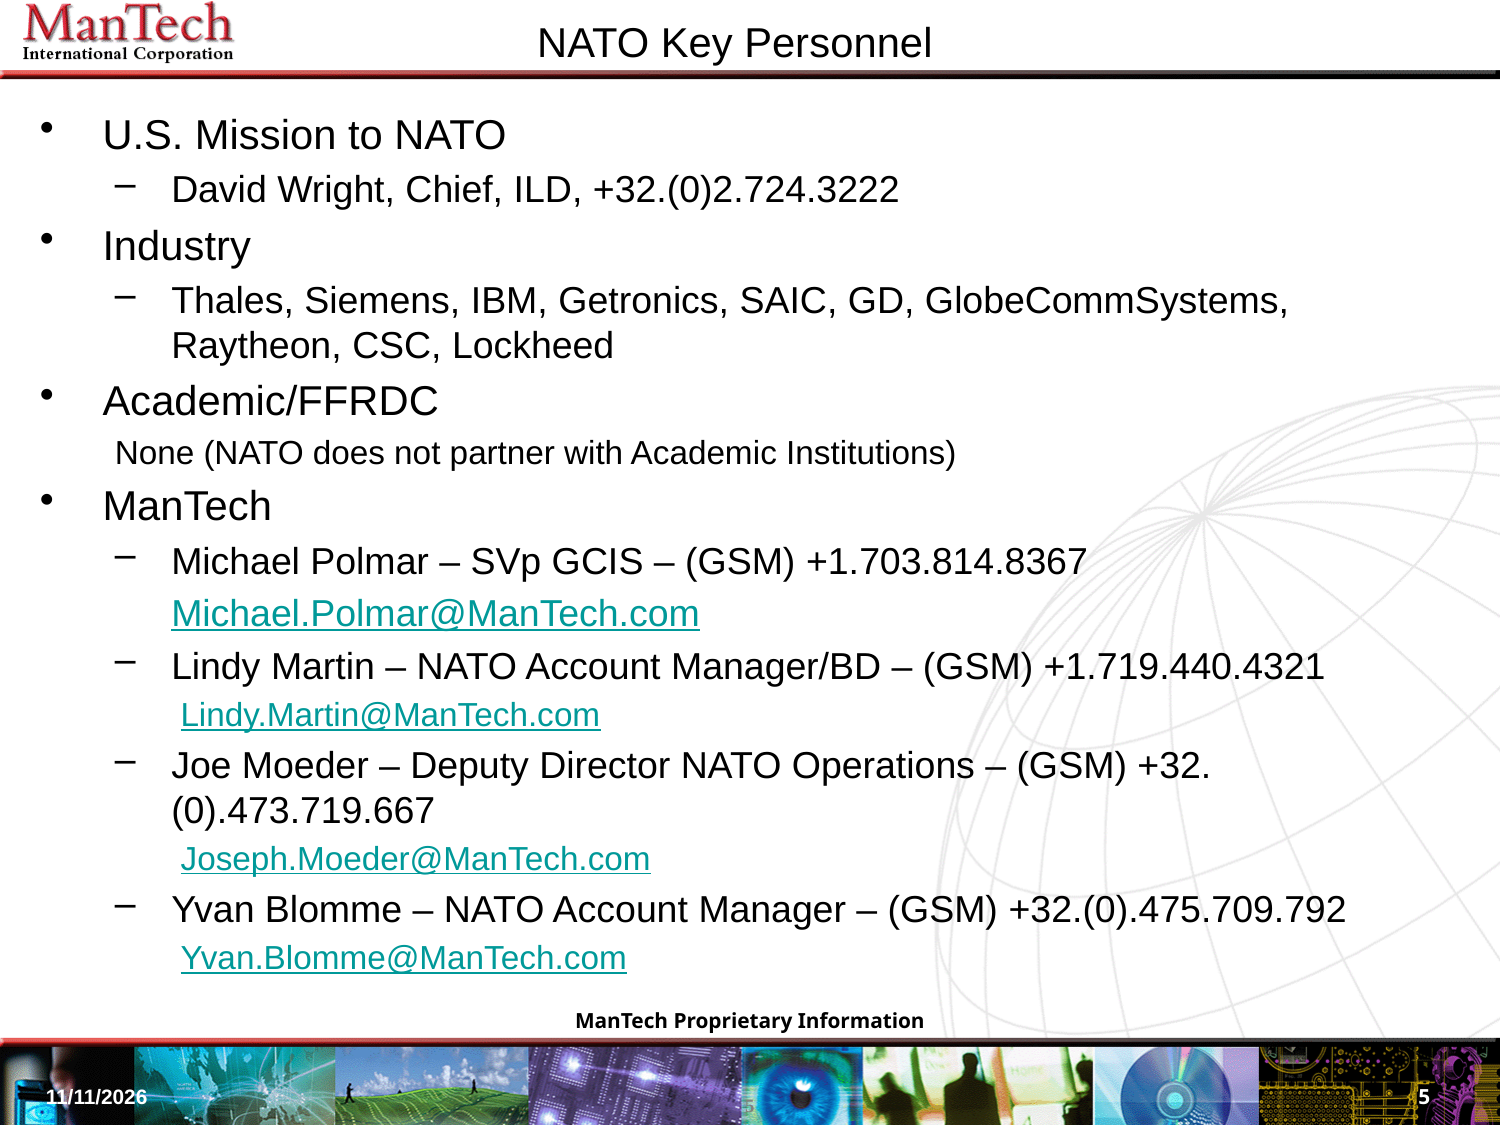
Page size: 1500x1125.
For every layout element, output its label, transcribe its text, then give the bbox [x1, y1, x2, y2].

text_box 5 [566, 1085, 934, 1125]
title NATO Key Personnel [97, 12, 1373, 76]
list U.S. Mission to NATO David Wright, Chief, ILD, +32.(0)2.724.3222 Industry Thales, Siemens, IBM, Getronics, SAIC, GD, GlobeCommSystems, Raytheon, CSC, Lockheed Academic/FFRDC None (NATO does not partner with Academic Institutions) ManTech Michael Polmar – SVp GCIS – (GSM) +1.703.814.8367 Michael.Polmar@ManTech.com Lindy Martin – NATO Account Manager/BD – (GSM) +1.719.440.4321 Lindy.Martin@ManTech.com Joe Moeder – Deputy Director NATO Operations – (GSM) +32.(0).473.719.667 Joseph.Moeder@ManTech.com Yvan Blomme – NATO Account Manager – (GSM) +32.(0).475.709.792 Yvan.Blomme@ManTech.com [24, 99, 1476, 1038]
